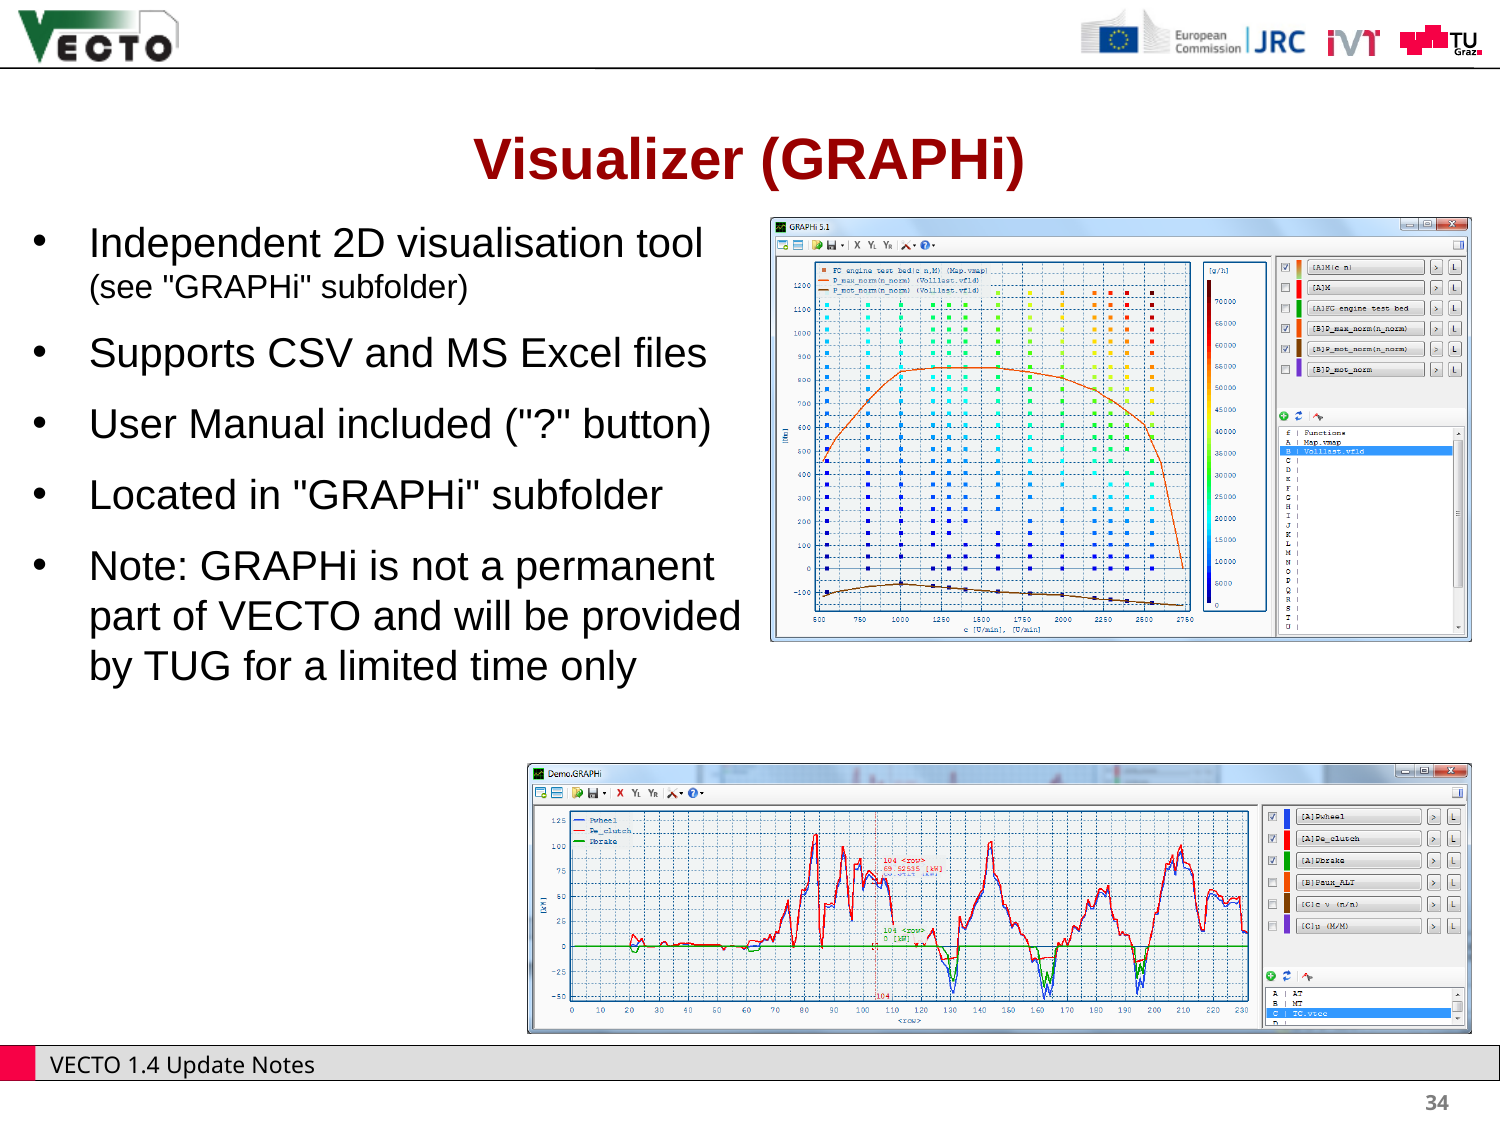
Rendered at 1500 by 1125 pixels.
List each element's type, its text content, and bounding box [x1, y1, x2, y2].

picture [527, 763, 1473, 1034]
picture [17, 9, 179, 65]
picture [770, 216, 1473, 642]
picture [1328, 30, 1380, 56]
title Visualizer (GRAPHi) [0, 127, 1500, 185]
picture [1080, 7, 1306, 54]
text_box Independent 2D visualisation tool (see "GRAPHi" subfolder) Supports CSV and MS Excel files User Manual included ("?" button) Located in "GRAPHi" subfolder Note: GRAPHi is not a permanent part of VECTO and will be provided by TUG for a limited time only [17, 208, 774, 697]
